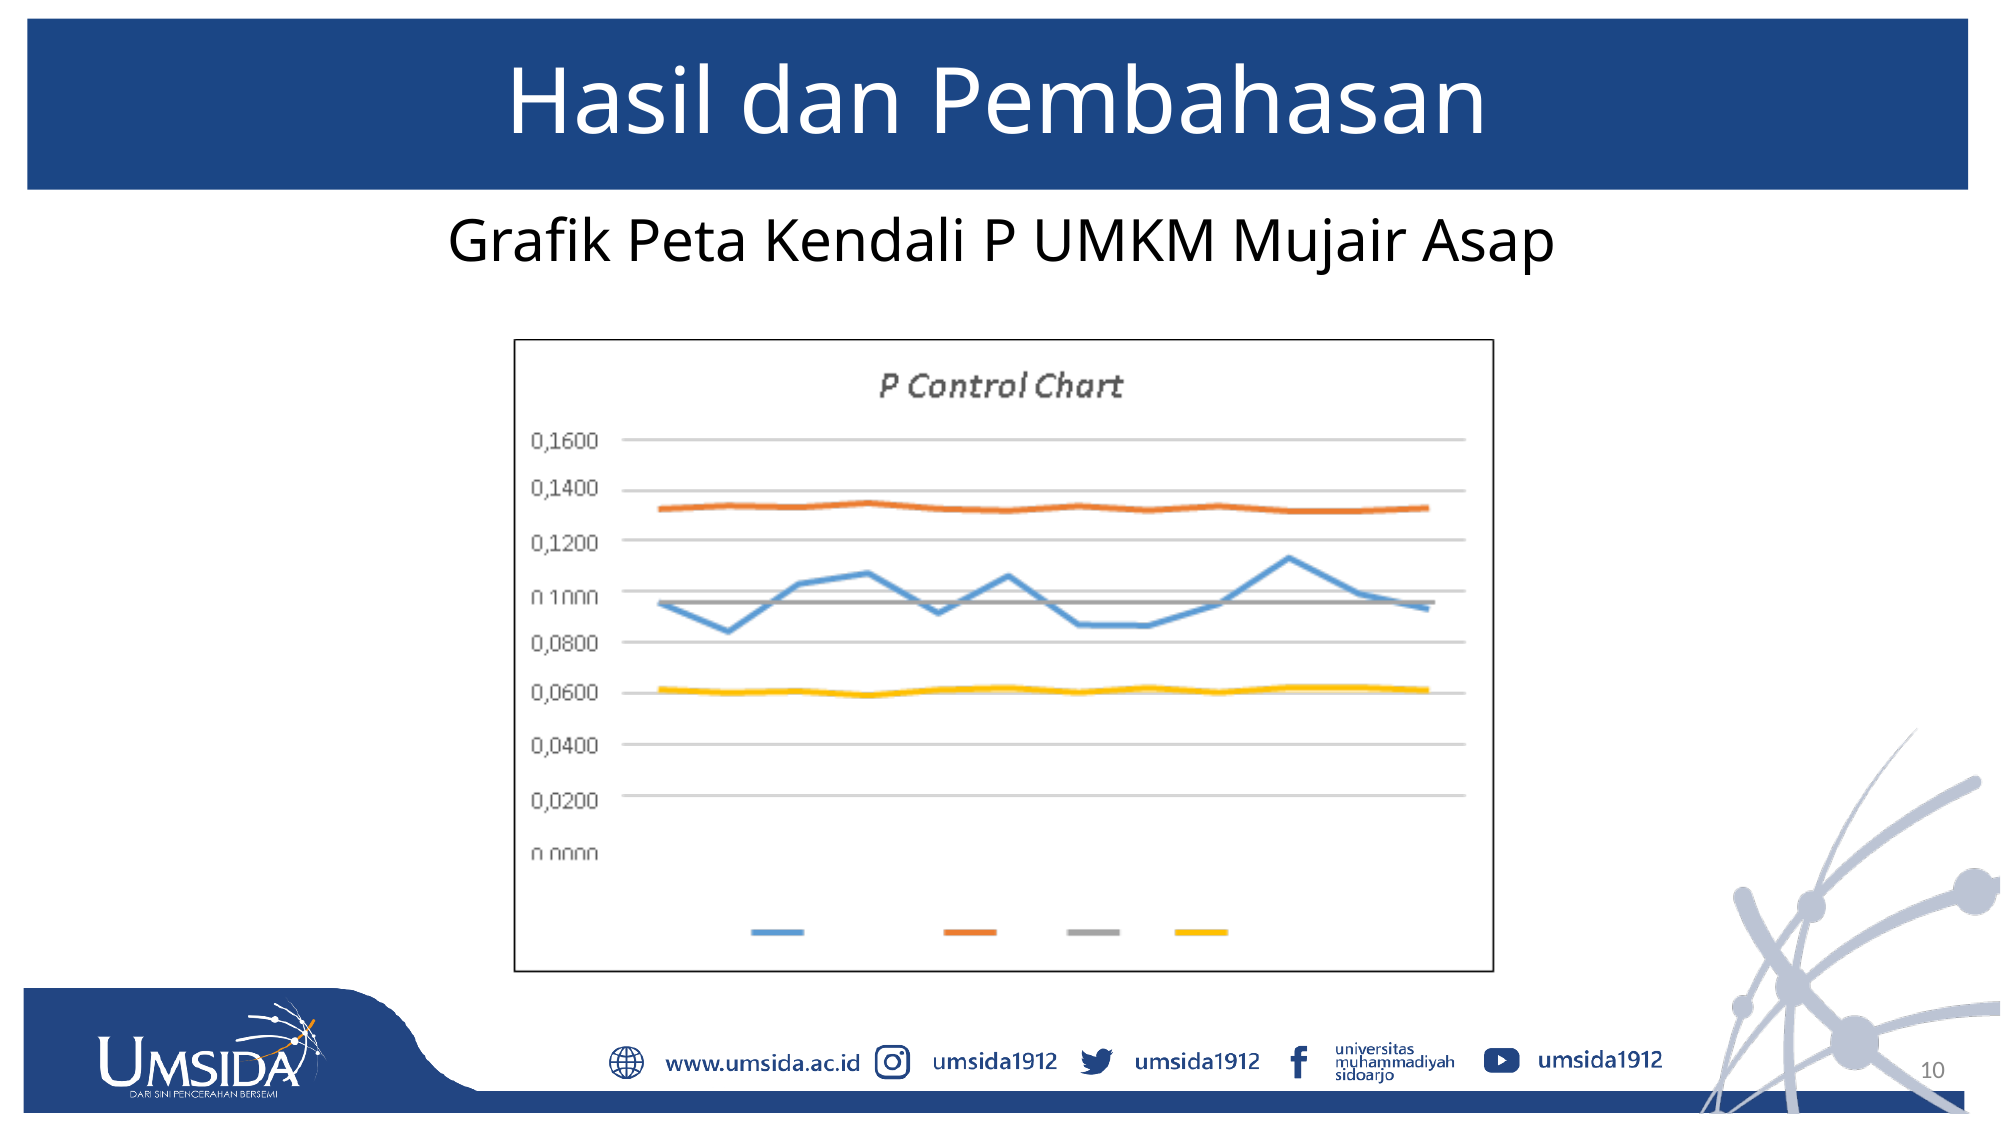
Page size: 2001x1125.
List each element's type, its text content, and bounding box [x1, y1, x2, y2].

list Grafik Peta Kendali P UMKM Mujair Asap [27, 203, 1969, 1039]
picture [23, 51, 2001, 1114]
picture [512, 339, 1499, 976]
title Hasil dan Pembahasan [27, 18, 1969, 190]
